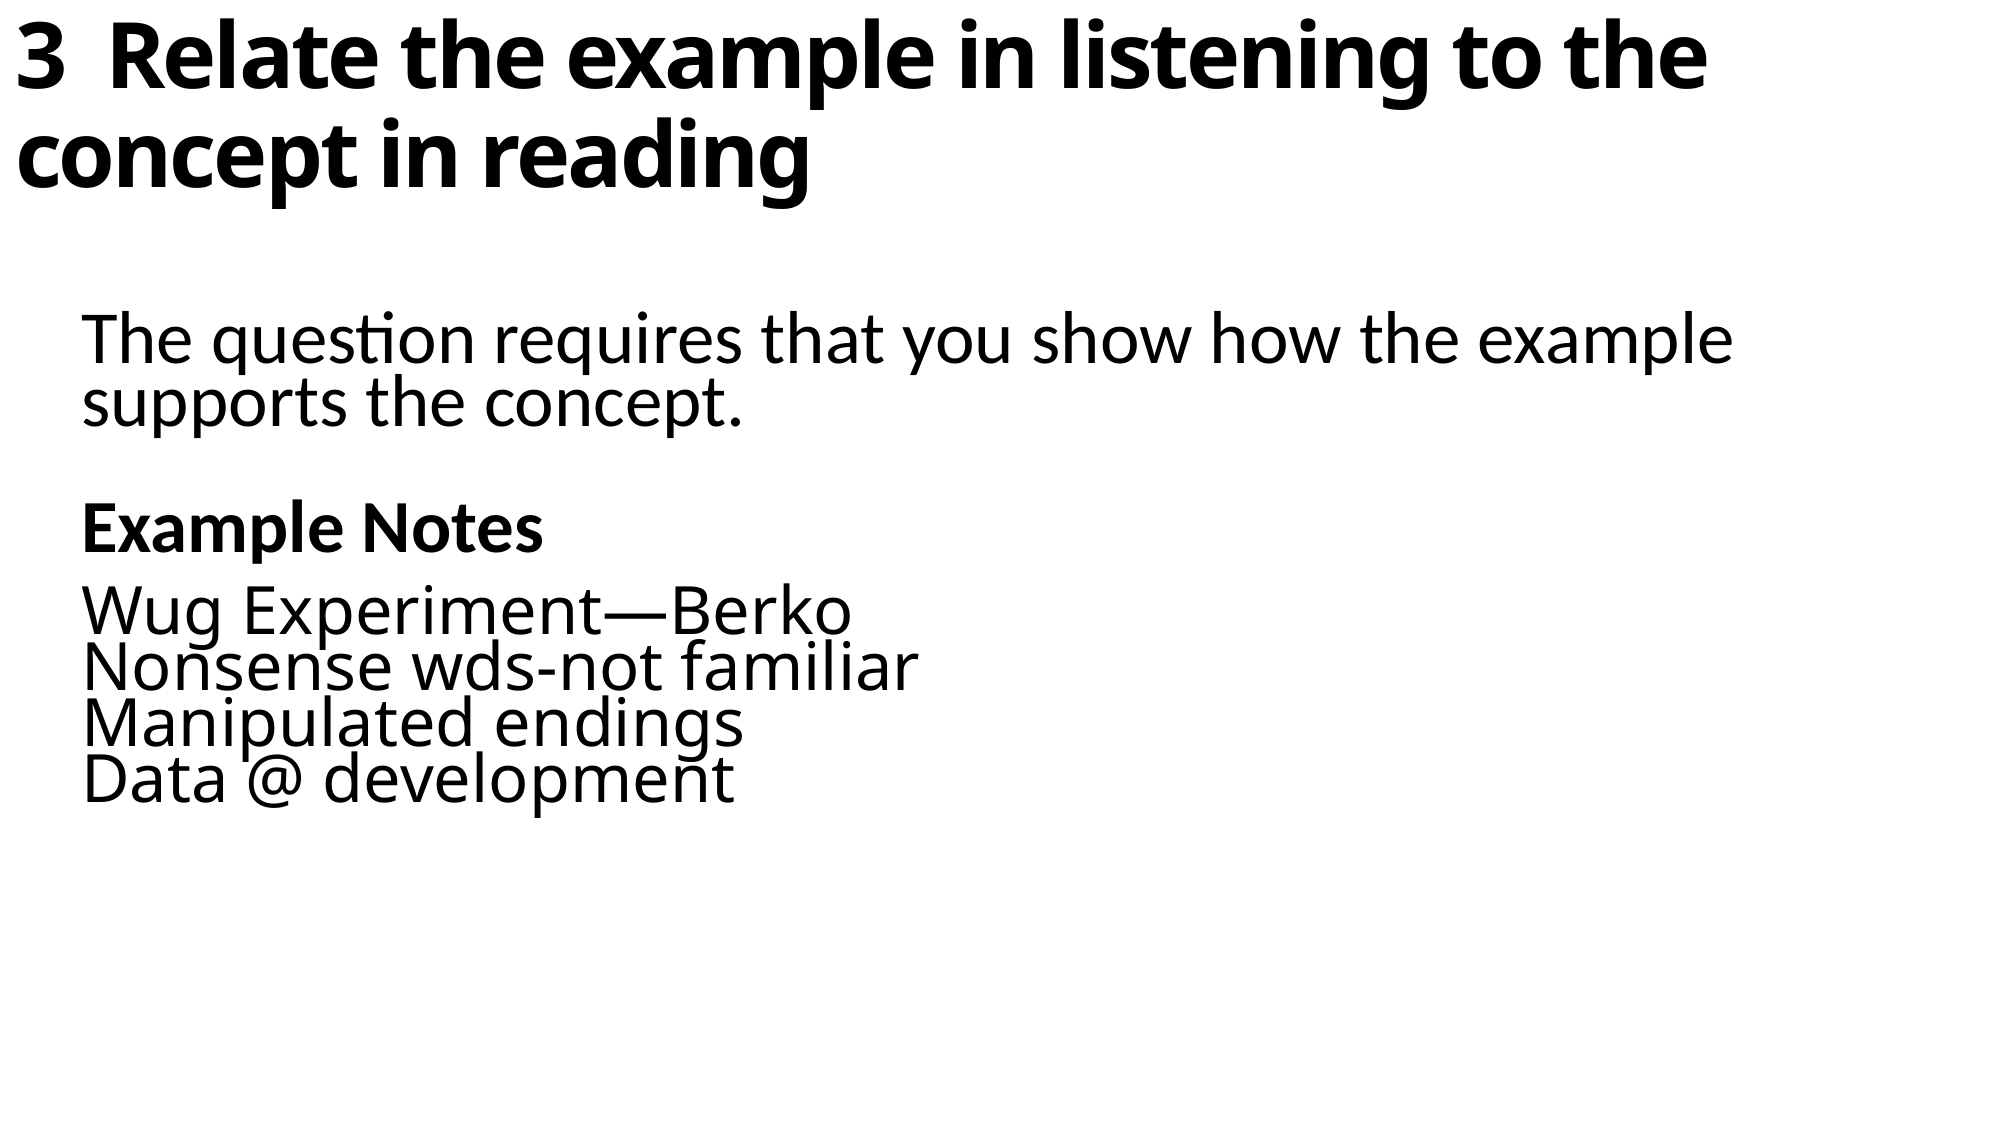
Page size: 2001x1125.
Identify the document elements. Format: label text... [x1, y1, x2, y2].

title 3 Relate the example in listening to the concept in reading [0, 0, 2000, 216]
list The question requires that you show how the example supports the concept. Example Notes Wug Experiment—Berko Nonsense wds-not familiar Manipulated endings Data @ development [66, 216, 1935, 1086]
